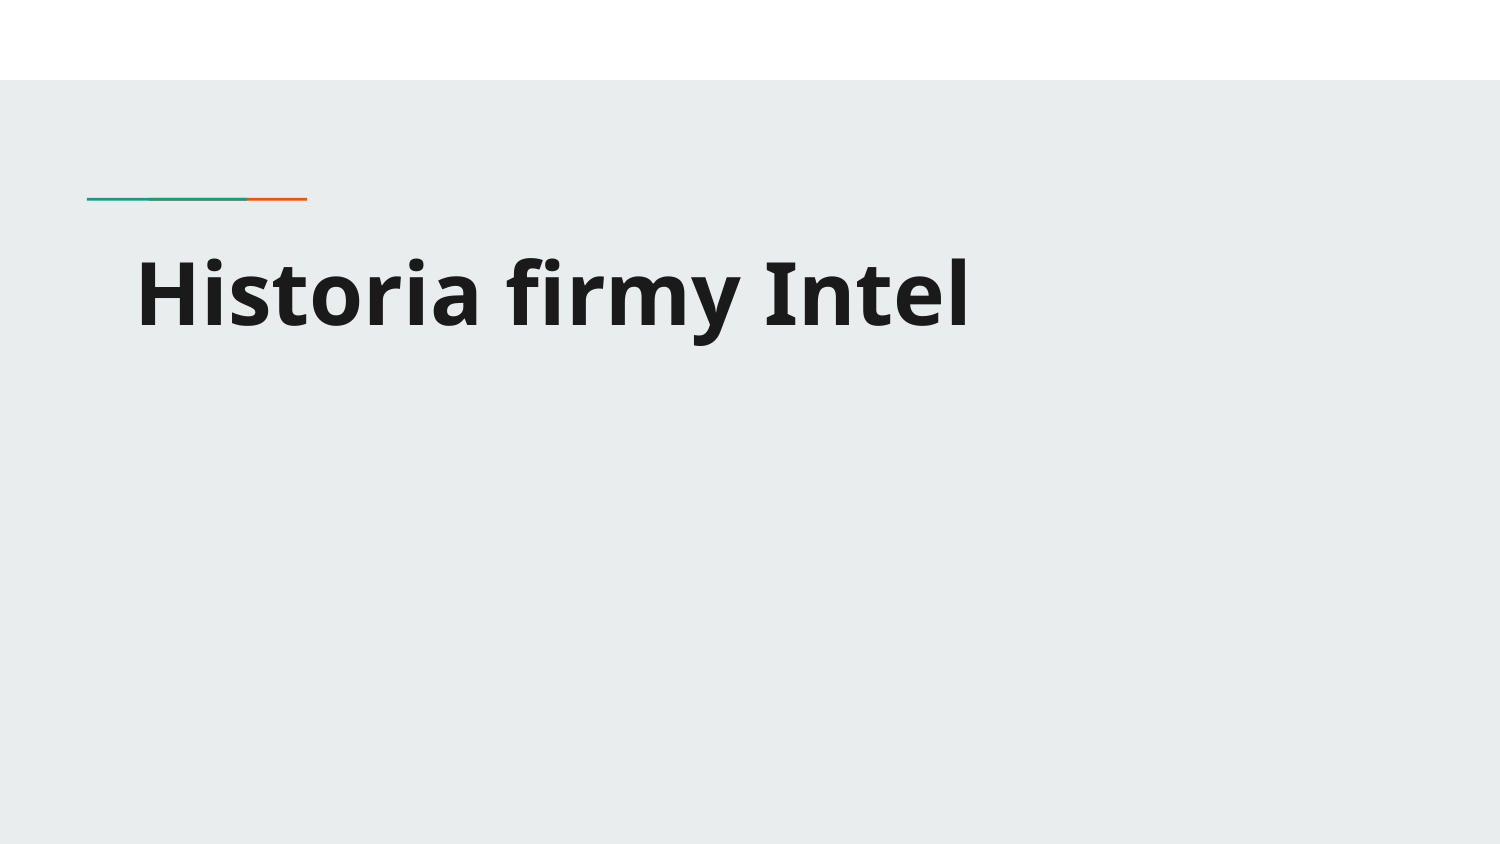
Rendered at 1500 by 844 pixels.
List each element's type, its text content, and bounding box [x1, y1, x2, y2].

title Historia firmy Intel [119, 216, 1381, 490]
